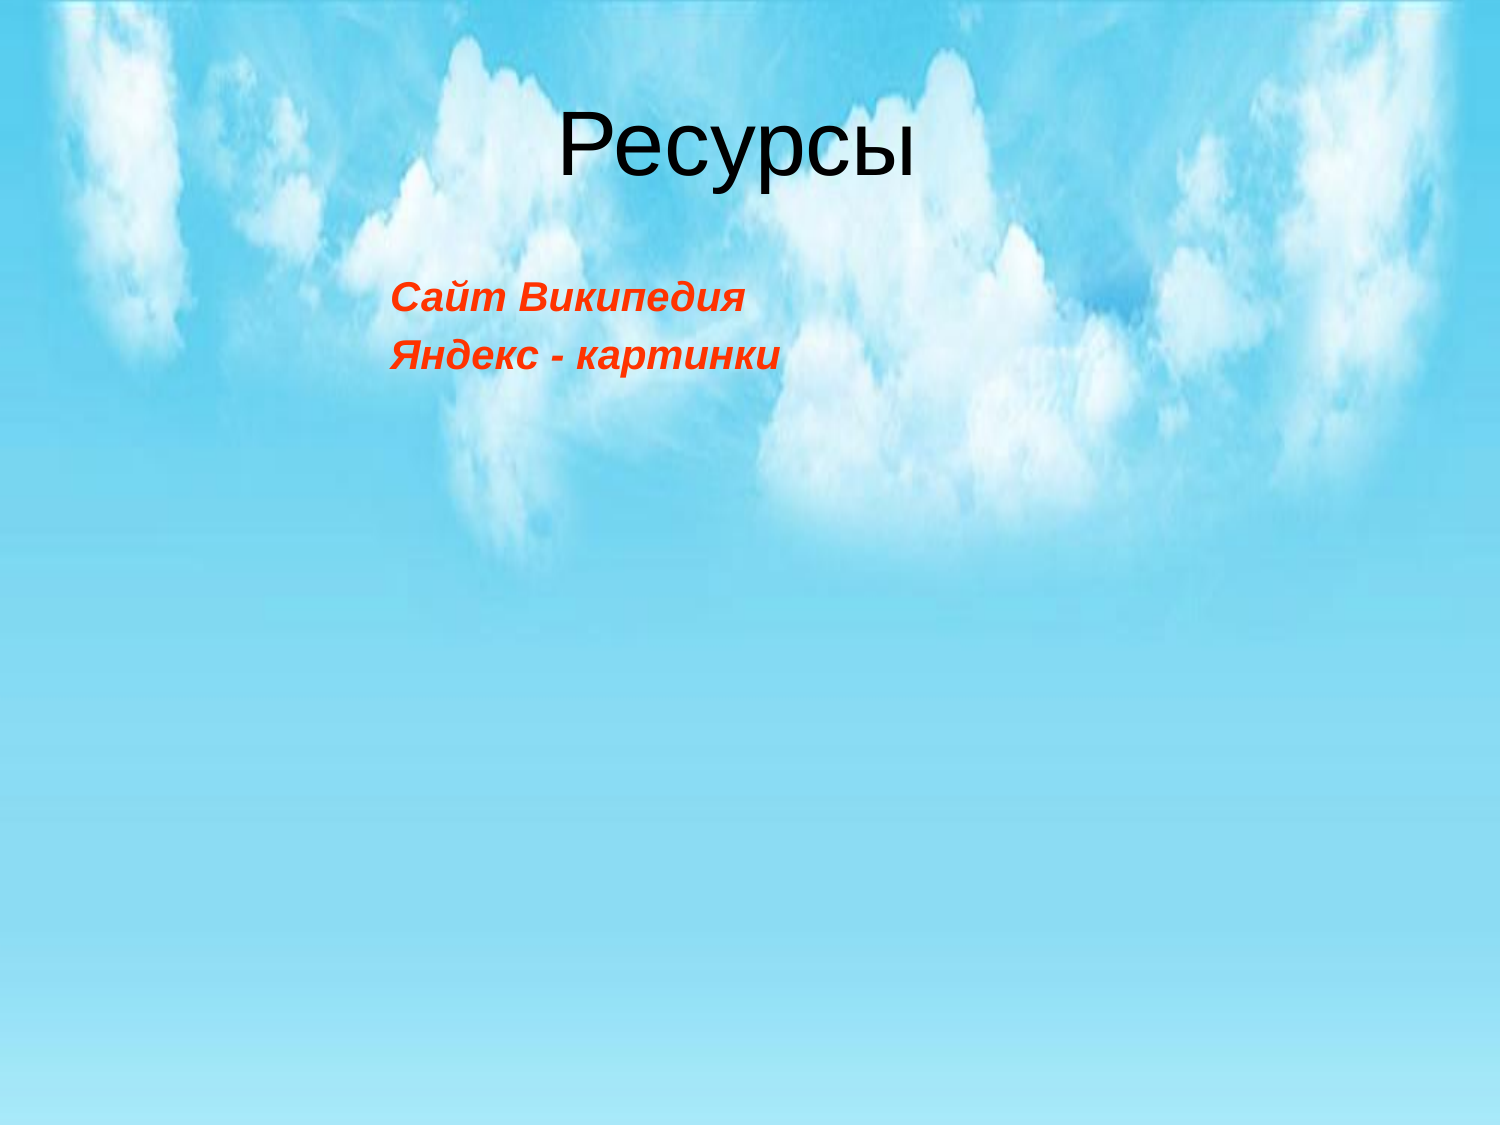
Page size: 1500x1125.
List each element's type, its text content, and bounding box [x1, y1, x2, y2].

title Ресурсы [74, 44, 1426, 233]
picture [0, 0, 1500, 1125]
list Сайт Википедия Яндекс - картинки [74, 262, 1426, 1006]
